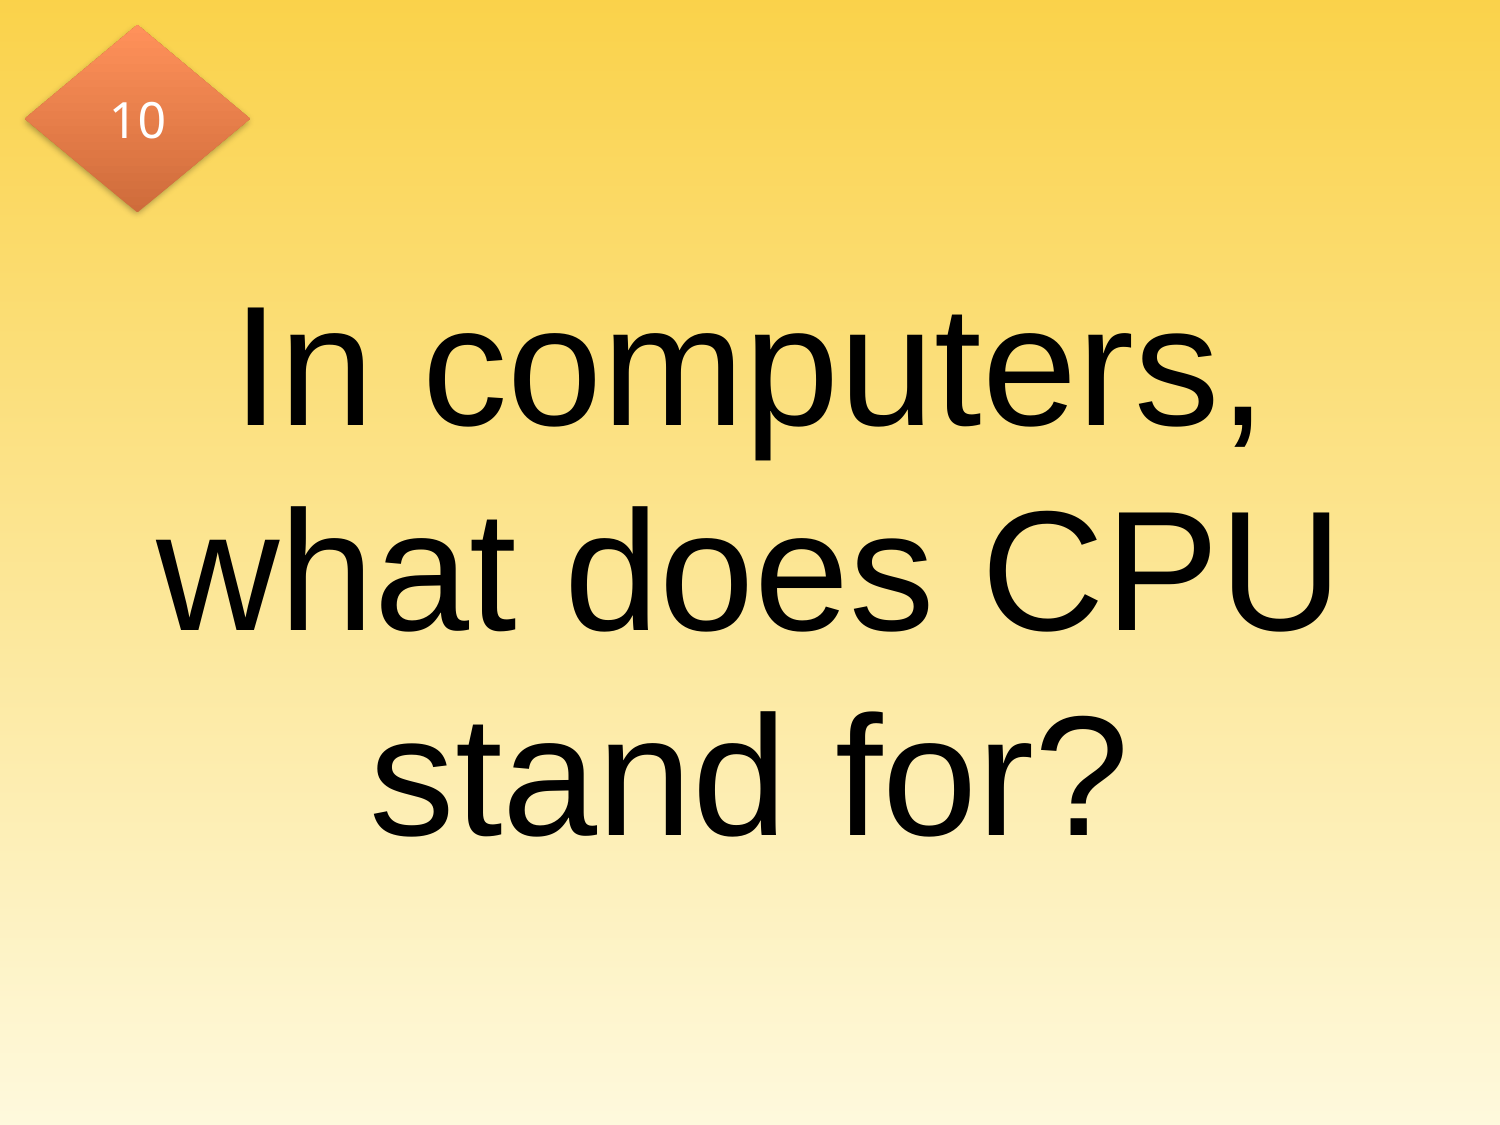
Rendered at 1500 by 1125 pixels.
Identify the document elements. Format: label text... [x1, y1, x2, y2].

title In computers, what does CPU stand for? [137, 99, 1363, 1026]
text_box 10 [24, 24, 250, 213]
